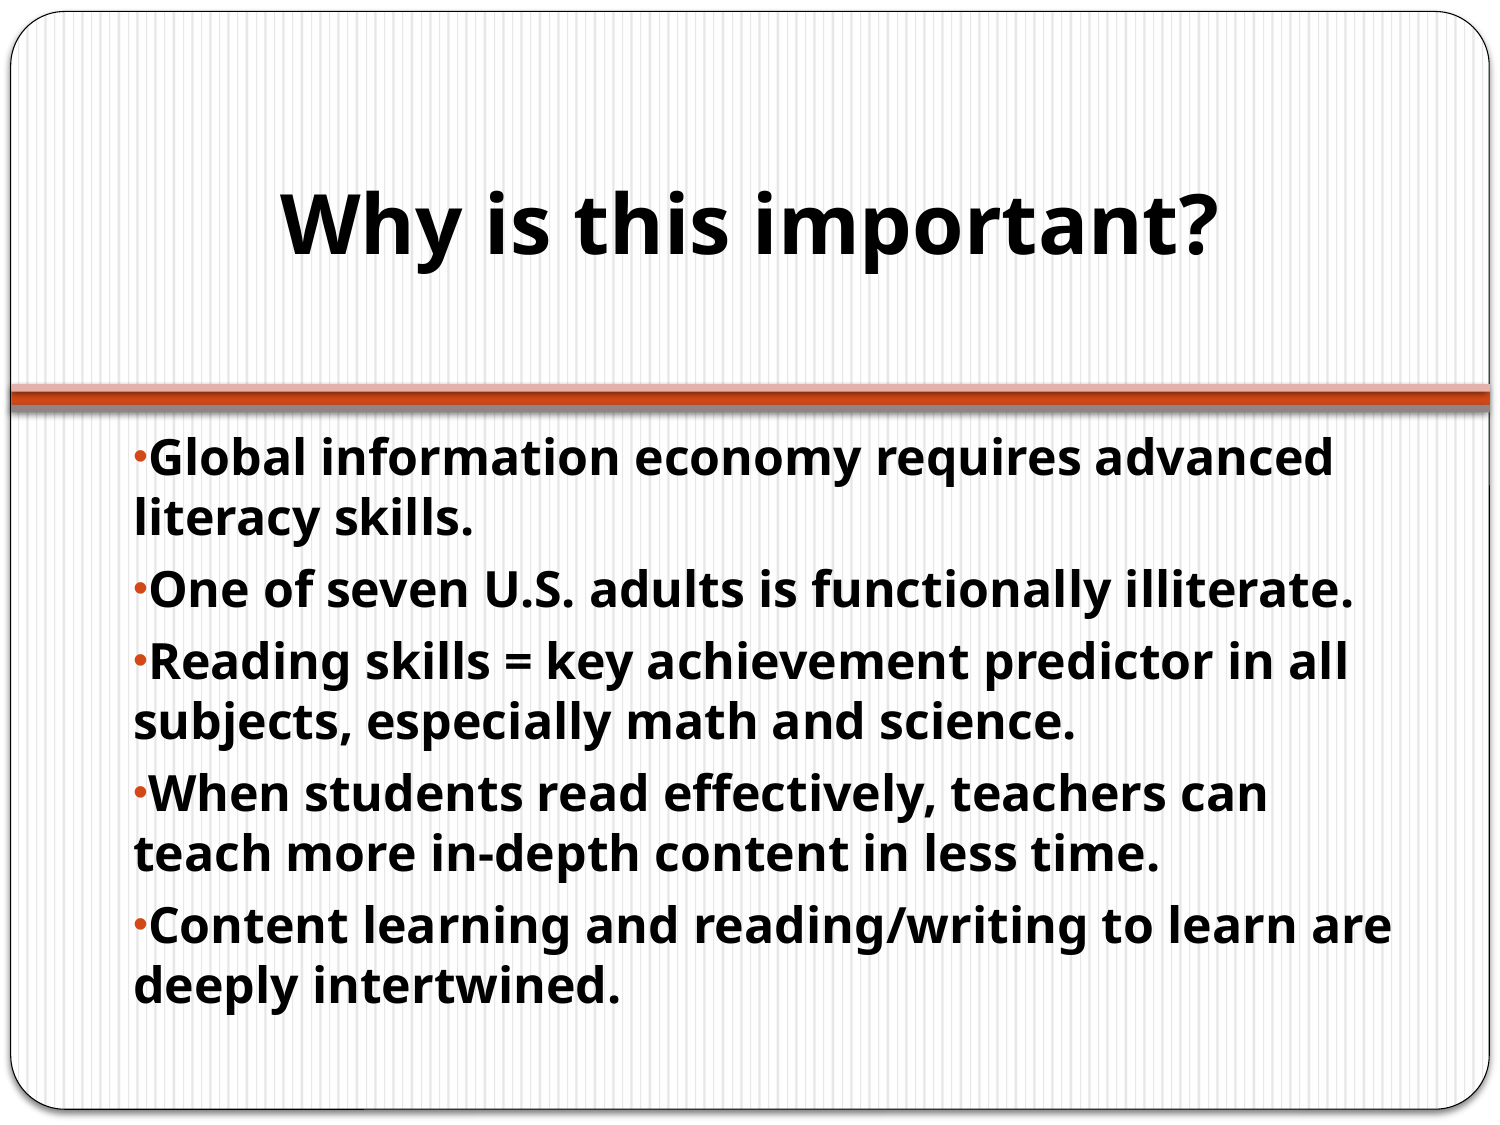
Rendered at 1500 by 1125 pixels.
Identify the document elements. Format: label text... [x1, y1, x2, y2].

title Why is this important? [112, 62, 1388, 286]
list Global information economy requires advanced literacy skills. One of seven U.S. adults is functionally illiterate. Reading skills = key achievement predictor in all subjects, especially math and science. When students read effectively, teachers can teach more in-depth content in less time. Content learning and reading/writing to learn are deeply intertwined. [118, 417, 1413, 1038]
